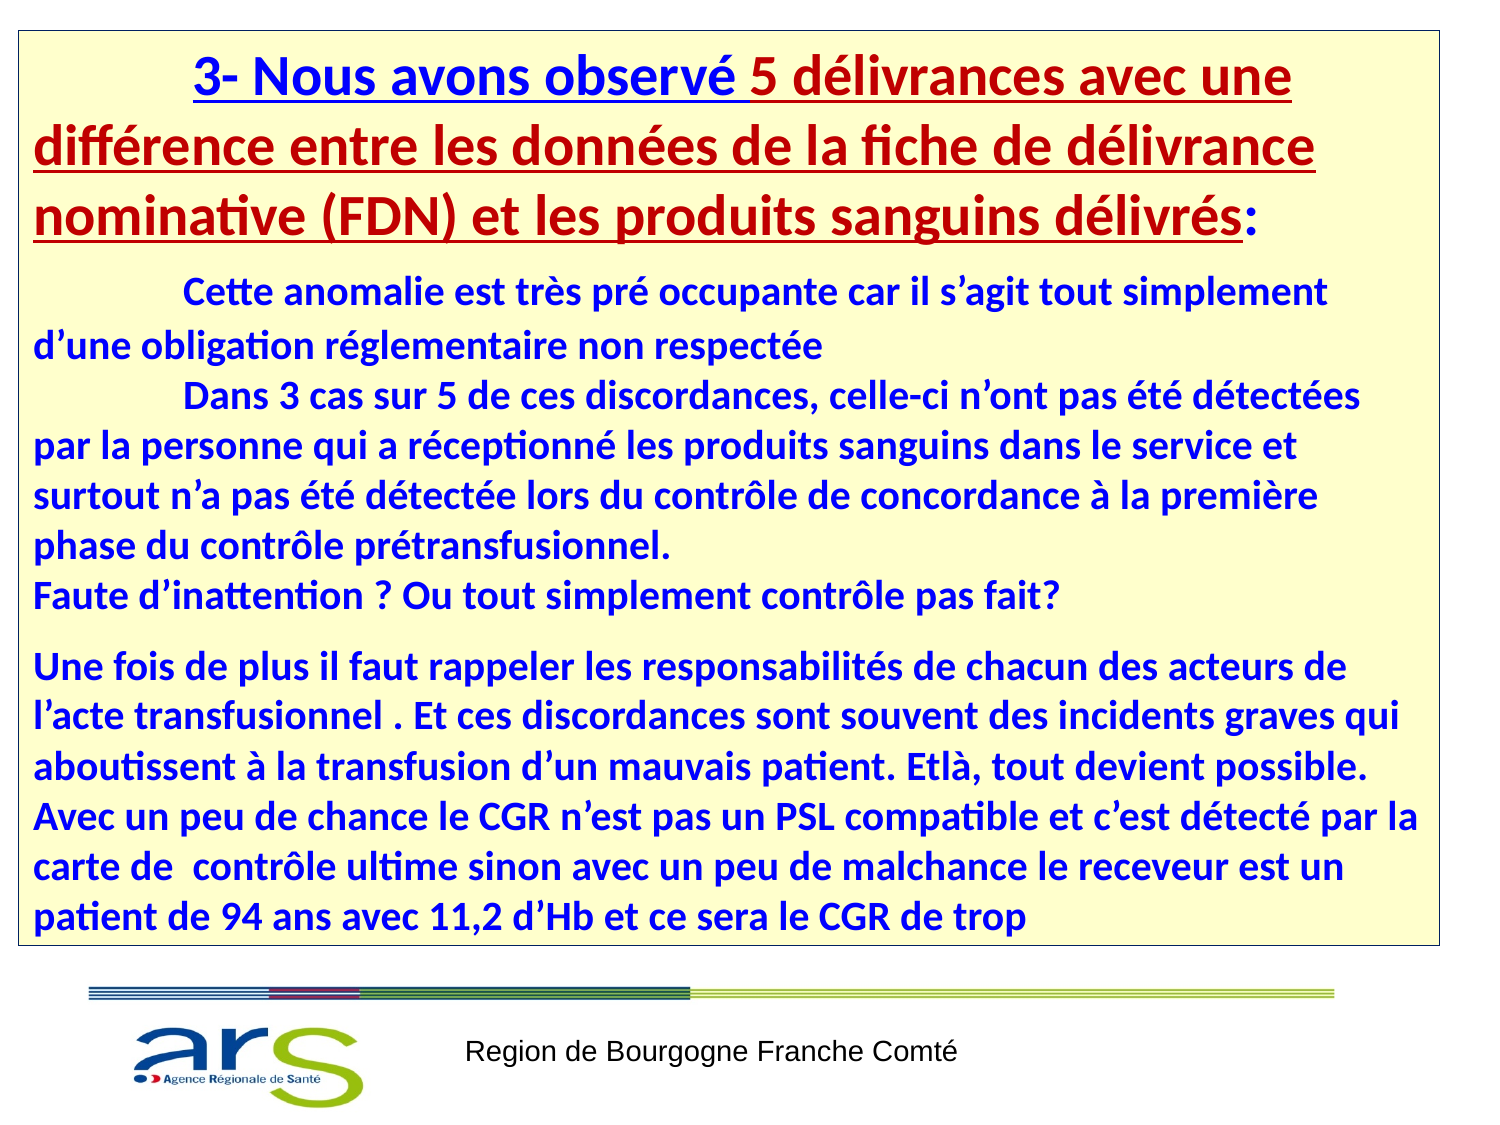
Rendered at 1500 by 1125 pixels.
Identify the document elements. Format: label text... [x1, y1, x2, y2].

text_box 3- Nous avons observé 5 délivrances avec une différence entre les données de la fiche de délivrance nominative (FDN) et les produits sanguins délivrés: Cette anomalie est très pré occupante car il s’agit tout simplement d’une obligation réglementaire non respectée Dans 3 cas sur 5 de ces discordances, celle-ci n’ont pas été détectées par la personne qui a réceptionné les produits sanguins dans le service et surtout n’a pas été détectée lors du contrôle de concordance à la première phase du contrôle prétransfusionnel. Faute d’inattention ? Ou tout simplement contrôle pas fait? Une fois de plus il faut rappeler les responsabilités de chacun des acteurs de l’acte transfusionnel . Et ces discordances sont souvent des incidents graves qui aboutissent à la transfusion d’un mauvais patient. Etlà, tout devient possible. Avec un peu de chance le CGR n’est pas un PSL compatible et c’est détecté par la carte de contrôle ultime sinon avec un peu de malchance le receveur est un patient de 94 ans avec 11,2 d’Hb et ce sera le CGR de trop [18, 30, 1440, 946]
picture [87, 958, 1335, 1125]
